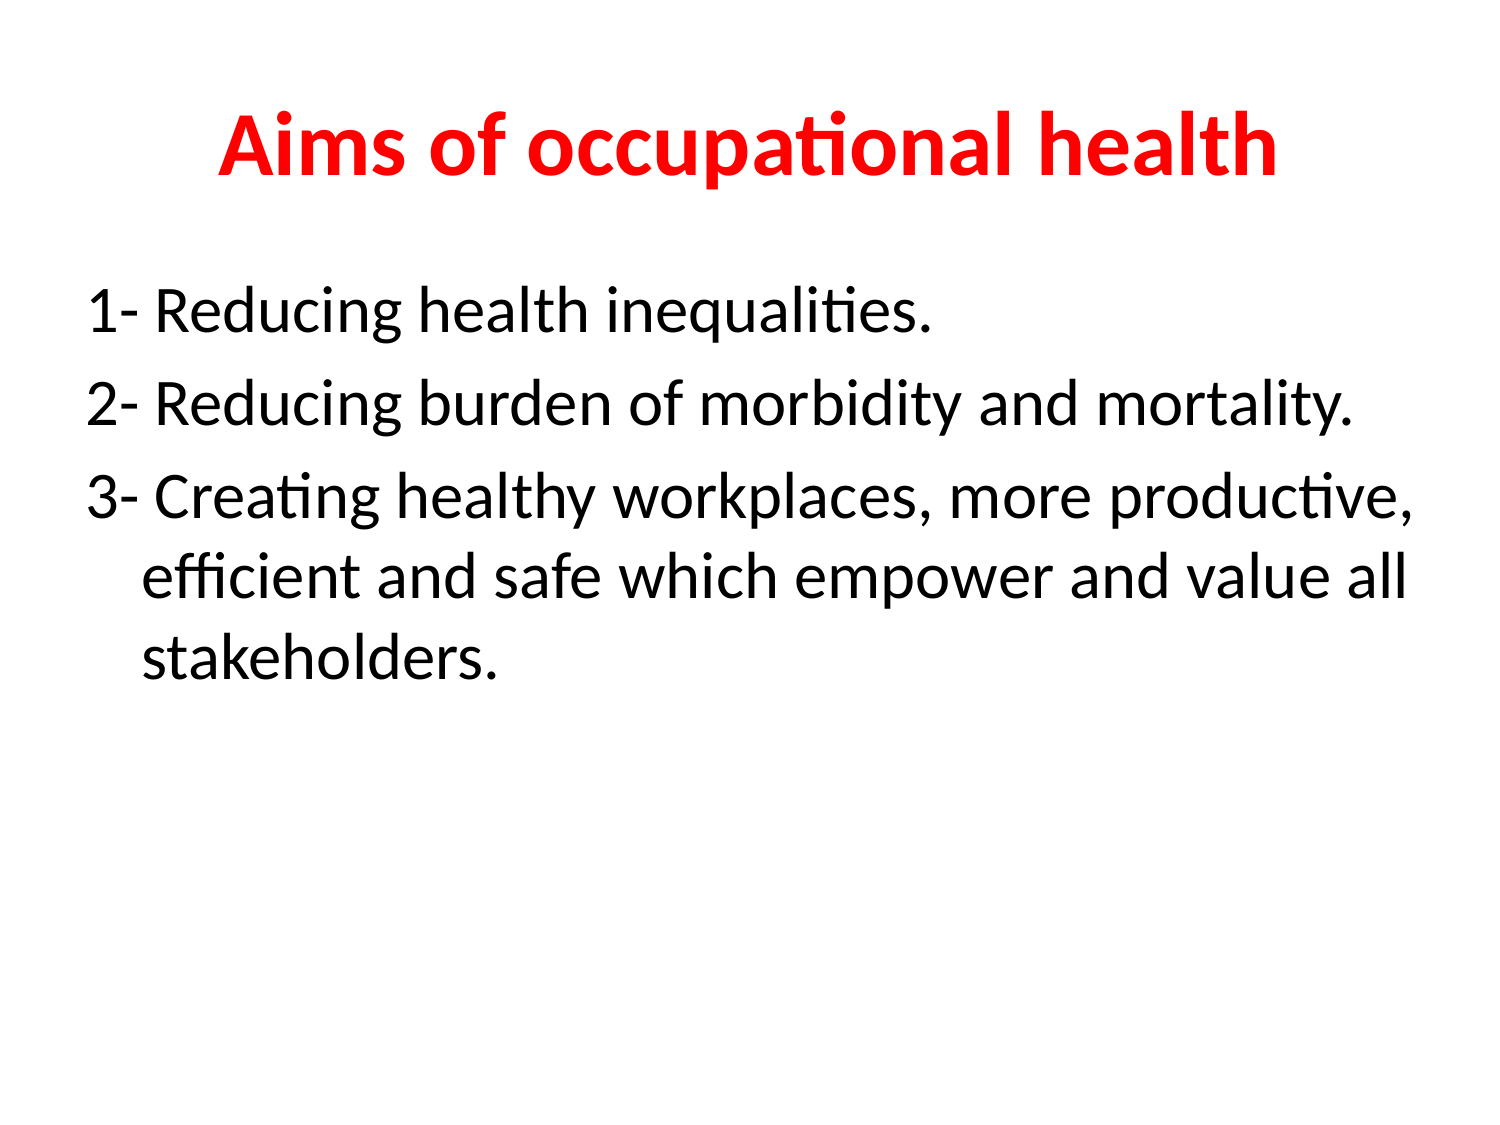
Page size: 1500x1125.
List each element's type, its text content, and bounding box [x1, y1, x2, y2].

title Aims of occupational health [75, 45, 1425, 233]
list 1- Reducing health inequalities. 2- Reducing burden of morbidity and mortality. 3- Creating healthy workplaces, more productive, efficient and safe which empower and value all stakeholders. [70, 257, 1454, 1067]
